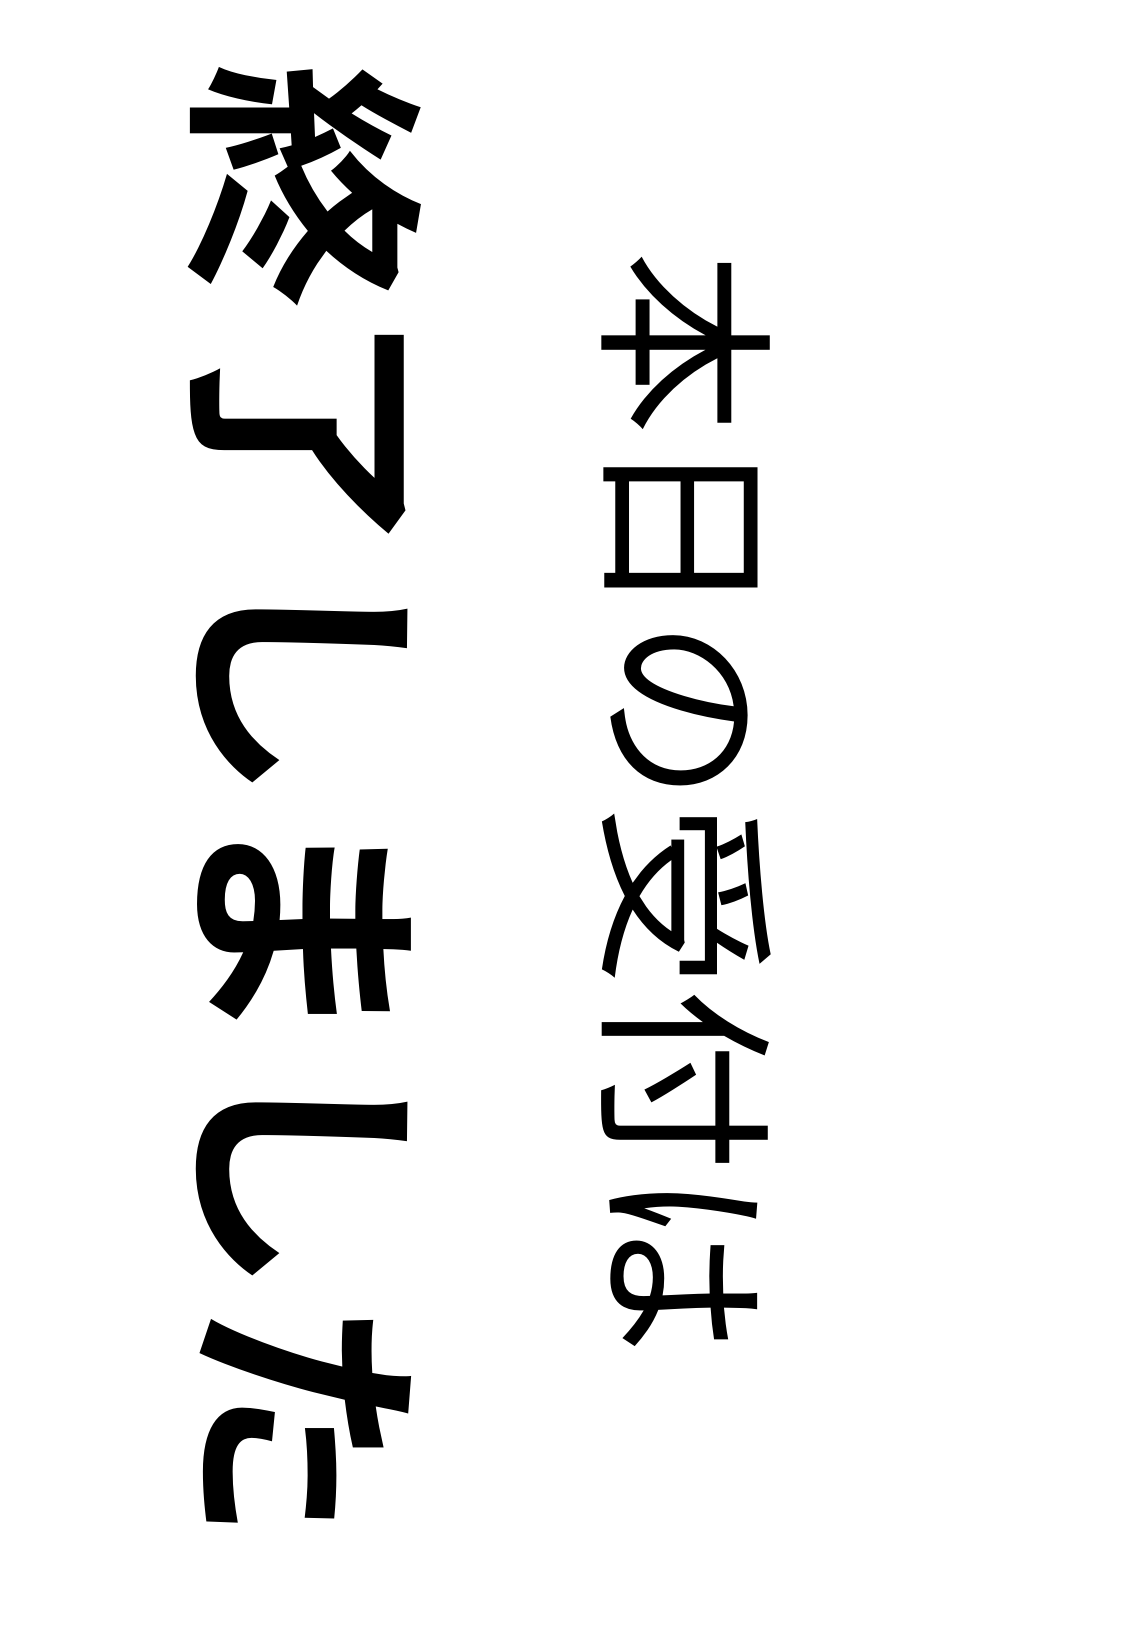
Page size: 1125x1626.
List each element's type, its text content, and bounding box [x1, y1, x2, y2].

text_box 本日の受付は 終了しました [155, 48, 1028, 1559]
